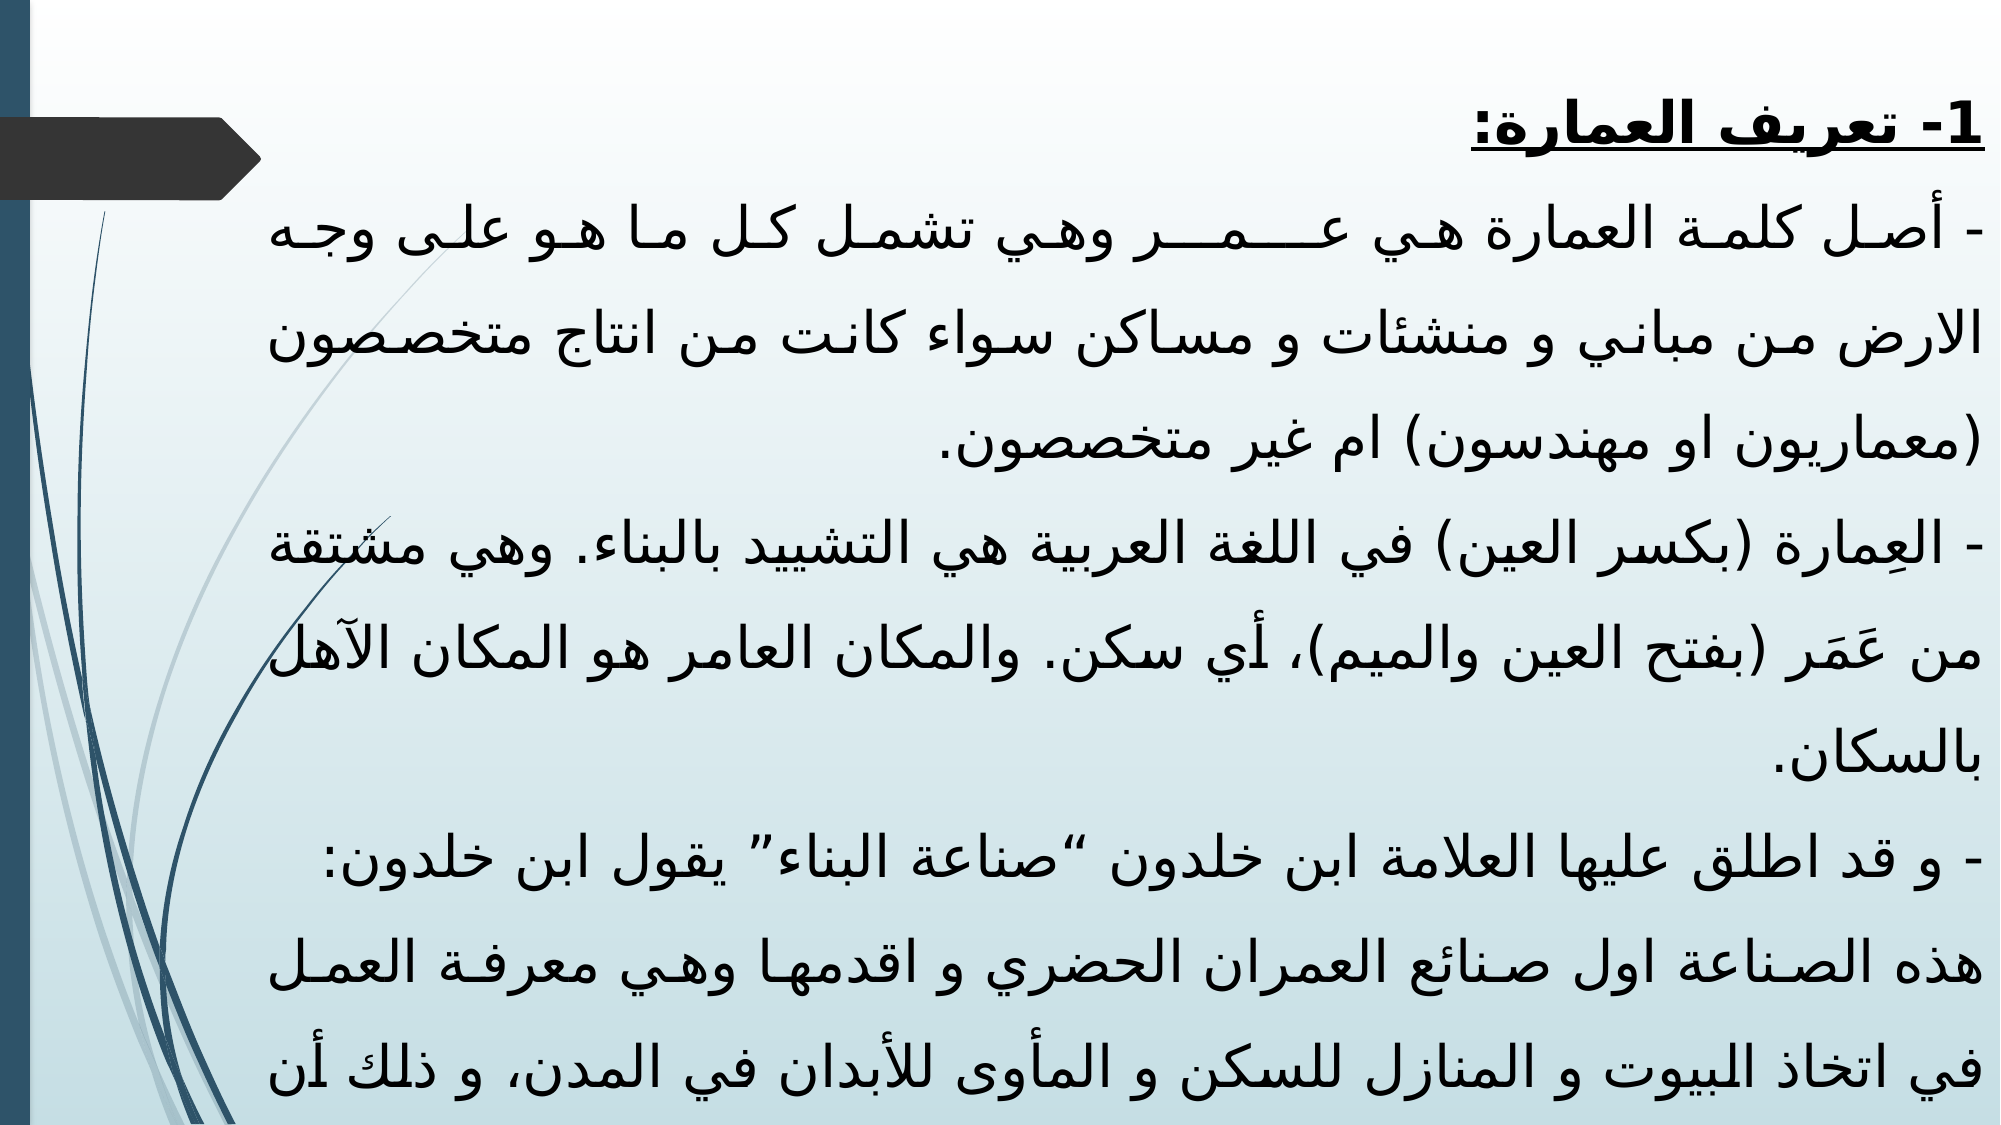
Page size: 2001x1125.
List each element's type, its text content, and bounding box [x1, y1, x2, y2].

text_box 1- تعريف العمارة: - أصل كلمة العمارة هي عـــمـــر وهي تشمل كل ما هو على وجه الارض من مباني و منشئات و مساكن سواء كانت من انتاج متخصصون (معماريون او مهندسون) ام غير متخصصون. - العِمارة (بكسر العين) في اللغة العربية هي التشييد بالبناء. وهي مشتقة من عَمَر (بفتح العين والميم)، أي سكن. والمكان العامر هو المكان الآهل بالسكان. - و قد اطلق عليها العلامة ابن خلدون “صناعة البناء” يقول ابن خلدون: هذه الصناعة اول صنائع العمران الحضري و اقدمها وهي معرفة العمل في اتخاذ البيوت و المنازل للسكن و المأوى للأبدان في المدن، و ذلك أن الإنسان لما جبل عليه من الفكر في عواقب احواله لا بد أن يفكر فيما يدفع عنه الاذى من الحر و البرد كاتخاذ البيوت المكتنفة بالسقف و الحيطان من سائر جهاتها. [252, 42, 2000, 1125]
